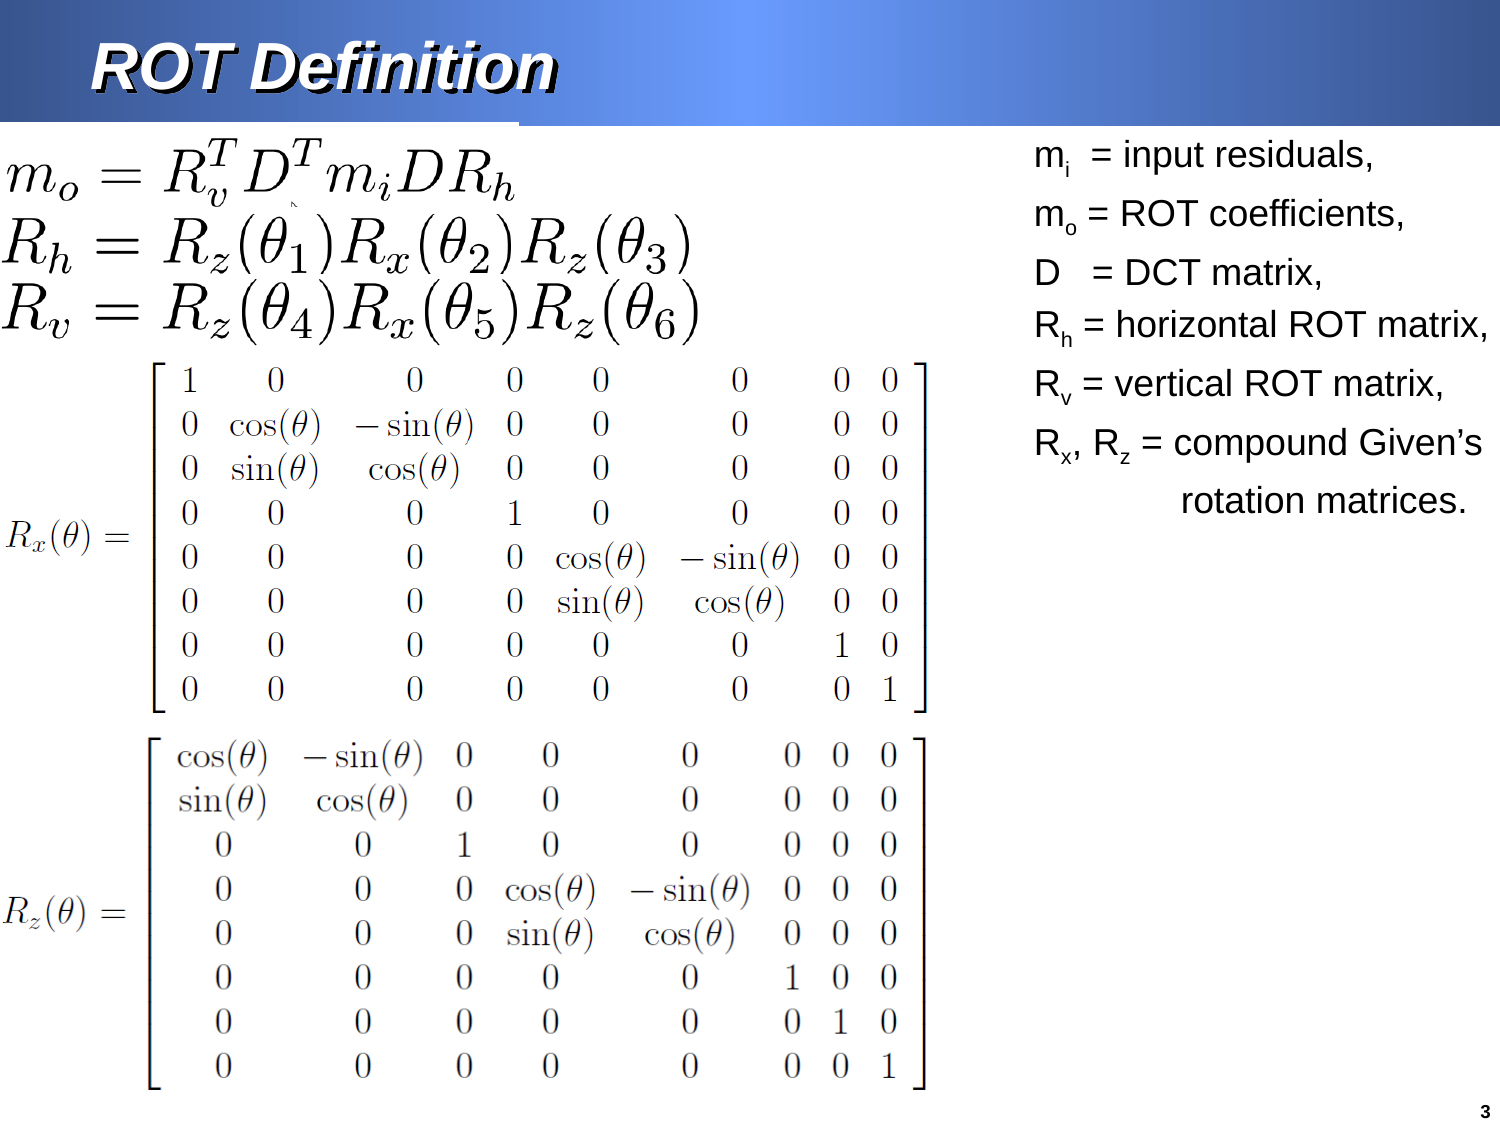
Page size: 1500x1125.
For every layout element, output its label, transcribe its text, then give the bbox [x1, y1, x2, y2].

picture [1, 731, 930, 1097]
picture [4, 353, 932, 719]
picture [0, 121, 703, 351]
slide_number 2 [1368, 1091, 1500, 1125]
title ROT Definition [74, 12, 1426, 126]
list mi = input residuals, mo = ROT coefficients, D = DCT matrix, Rh = horizontal ROT matrix, Rv = vertical ROT matrix, Rx, Rz = compound Given’s rotation matrices. [1008, 122, 1500, 624]
